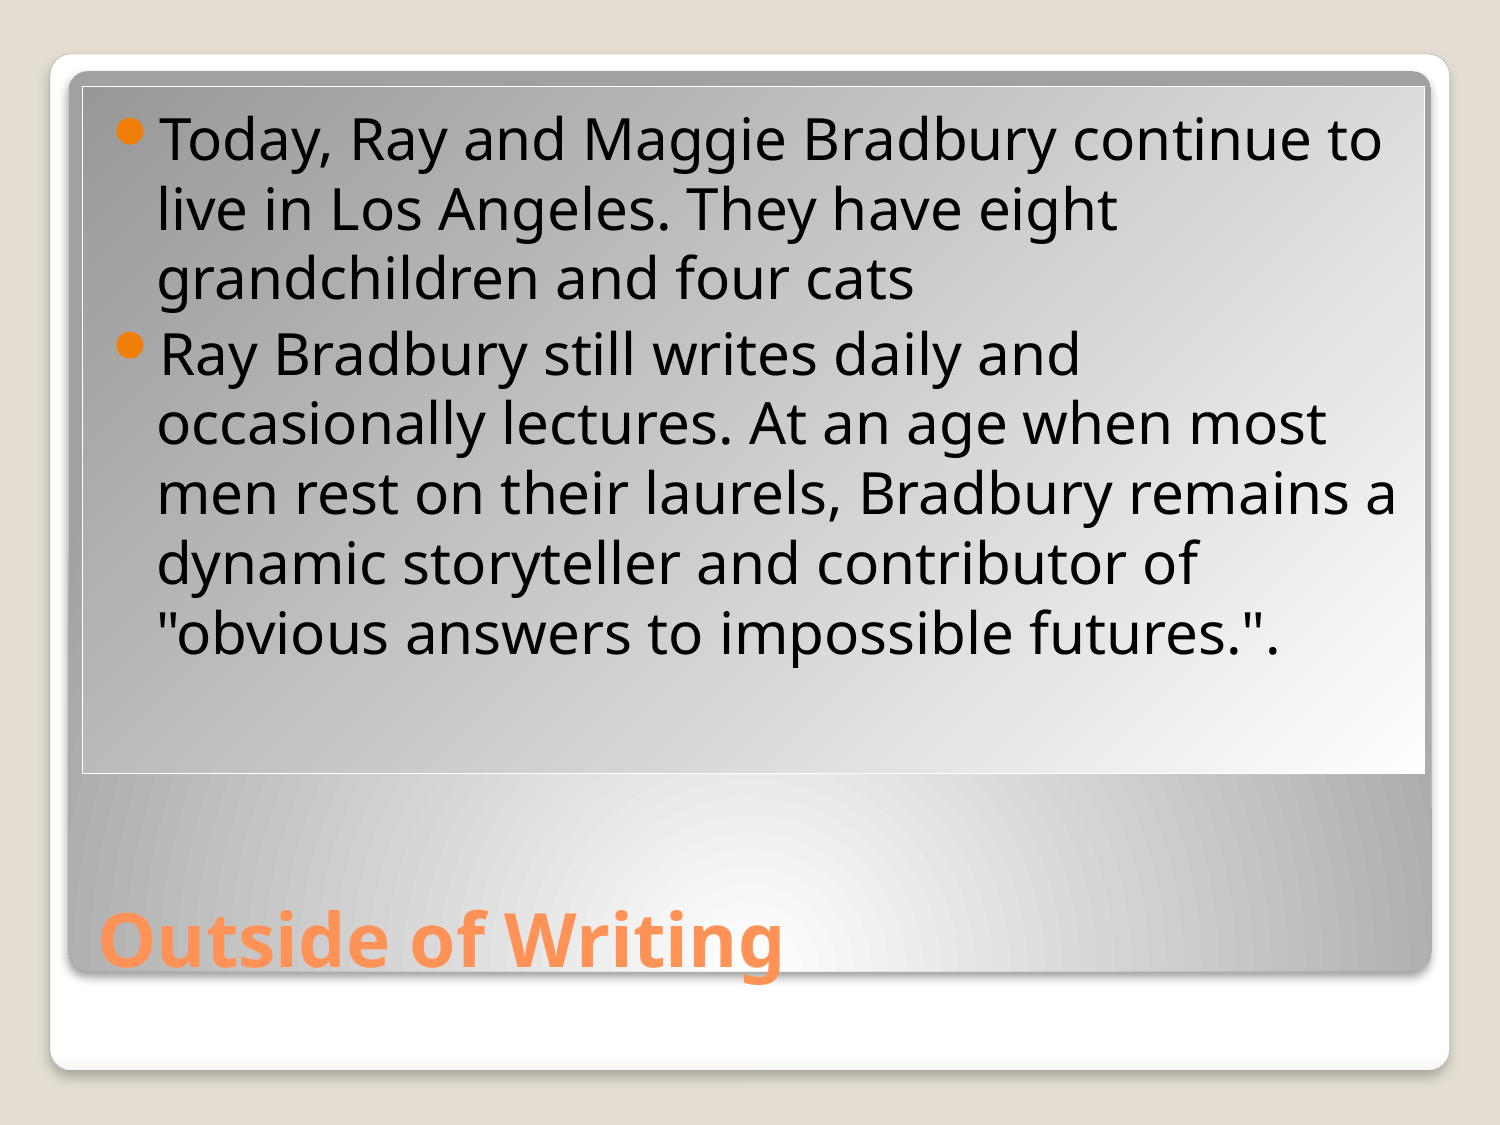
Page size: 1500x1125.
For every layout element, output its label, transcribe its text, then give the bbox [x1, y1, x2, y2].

list Today, Ray and Maggie Bradbury continue to live in Los Angeles. They have eight grandchildren and four cats Ray Bradbury still writes daily and occasionally lectures. At an age when most men rest on their laurels, Bradbury remains a dynamic storyteller and contributor of "obvious answers to impossible futures.". [82, 86, 1425, 774]
title Outside of Writing [82, 817, 1425, 990]
